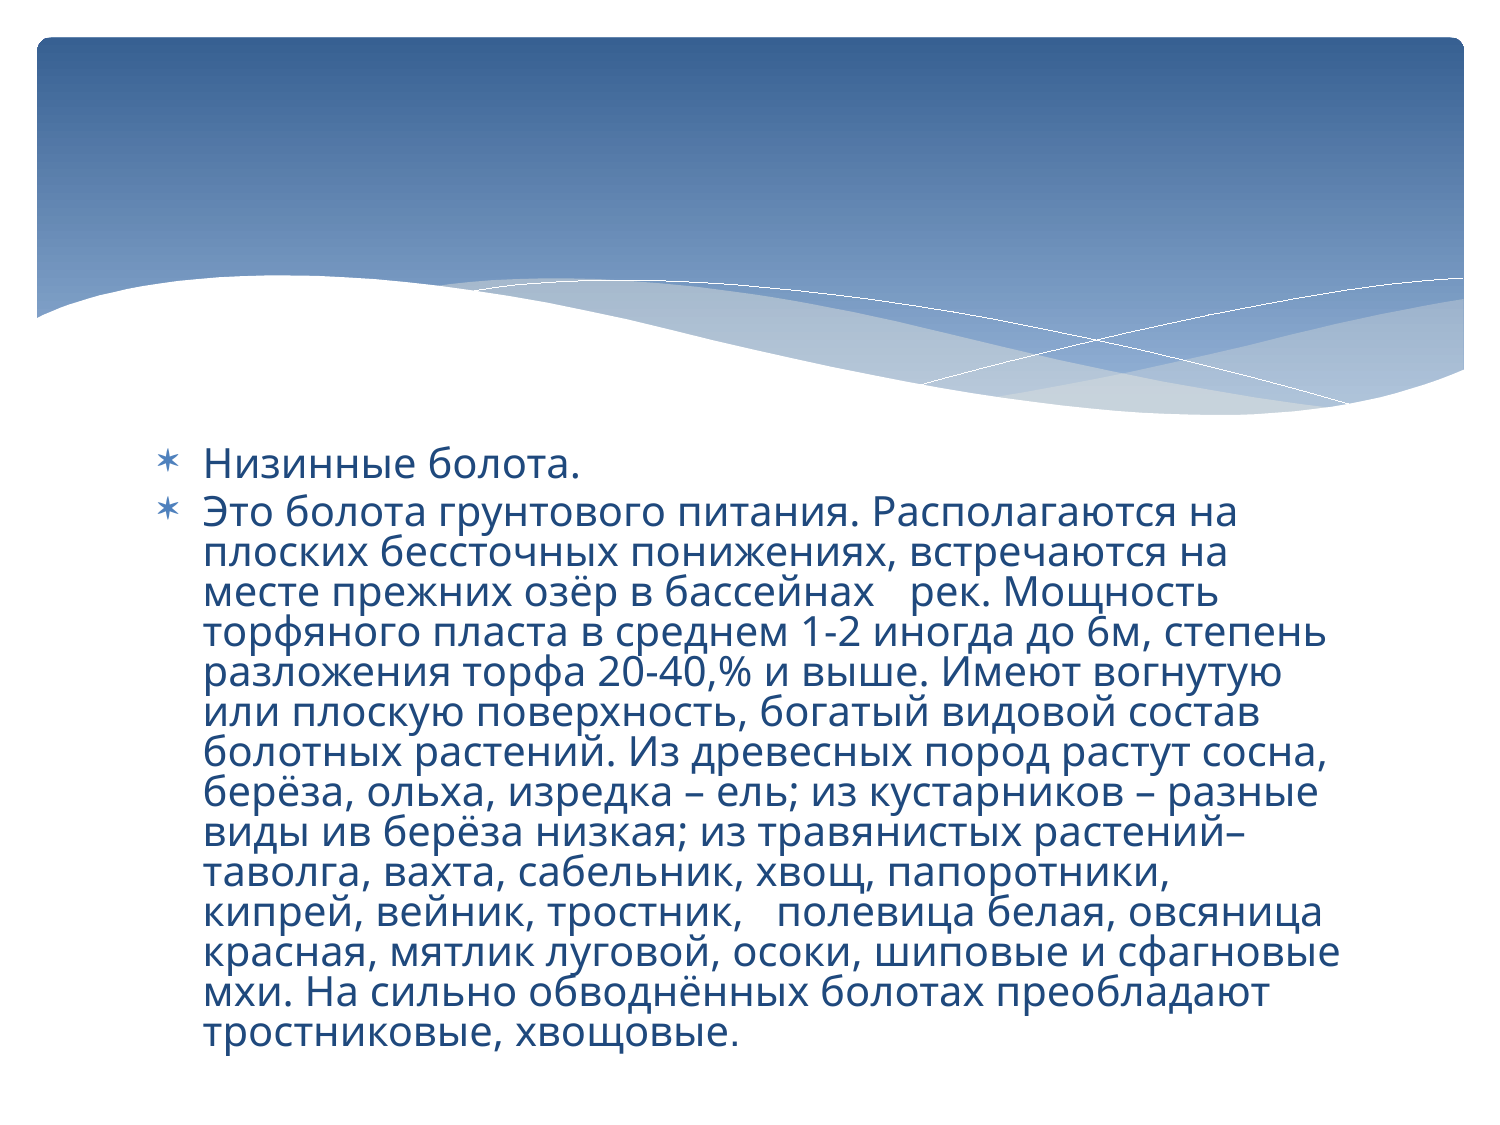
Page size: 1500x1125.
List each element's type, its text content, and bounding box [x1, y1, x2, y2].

list Низинные болота. Это болота грунтового питания. Располагаются на плоских бессточных понижениях, встречаются на месте прежних озёр в бассейнах рек. Мощность торфяного пласта в среднем 1-2 иногда до 6м, степень разложения торфа 20-40,% и выше. Имеют вогнутую или плоскую поверхность, богатый видовой состав болотных растений. Из древесных пород растут сосна, берёза, ольха, изредка – ель; из кустарников – разные виды ив берёза низкая; из травянистых растений– таволга, вахта, сабельник, хвощ, папоротники, кипрей, вейник, тростник, полевица белая, овсяница красная, мятлик луговой, осоки, шиповые и сфагновые мхи. На сильно обводнённых болотах преобладают тростниковые, хвощовые. [142, 438, 1359, 1006]
